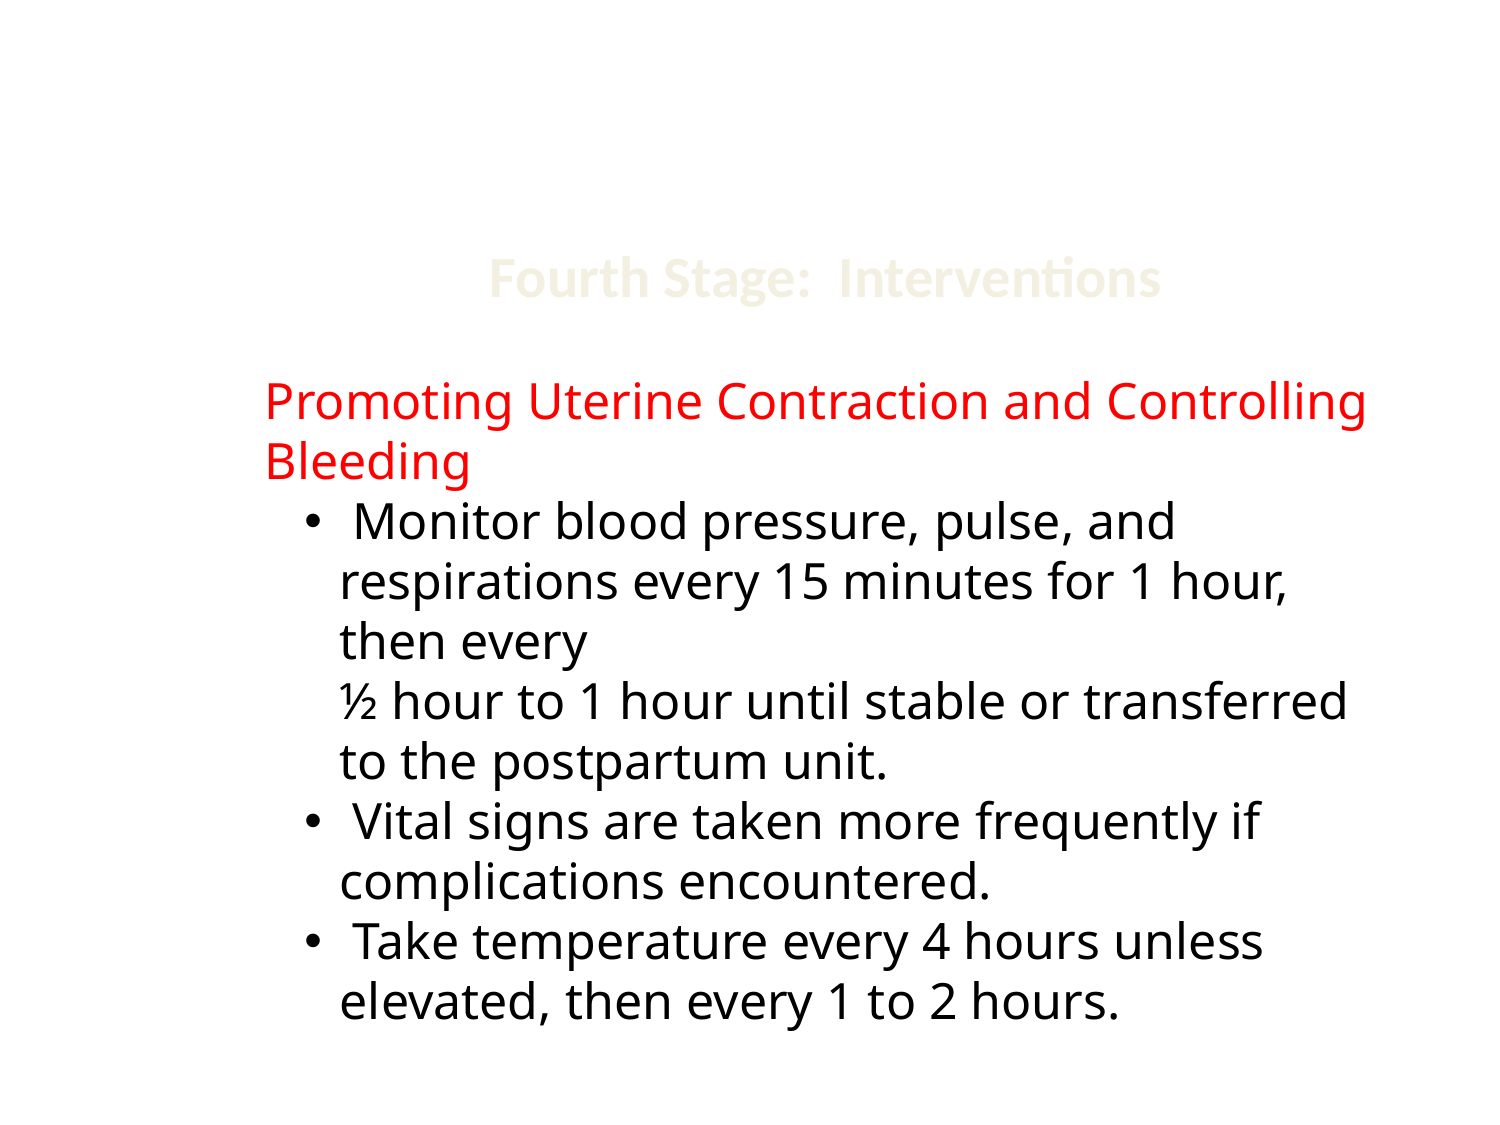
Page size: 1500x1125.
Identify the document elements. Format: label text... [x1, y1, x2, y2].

subtitle Fourth Stage: Interventions [225, 149, 1440, 613]
text_box Promoting Uterine Contraction and Controlling Bleeding Monitor blood pressure, pulse, and respirations every 15 minutes for 1 hour, then every ½ hour to 1 hour until stable or transferred to the postpartum unit. Vital signs are taken more frequently if complications encountered. Take temperature every 4 hours unless elevated, then every 1 to 2 hours. [249, 362, 1413, 1038]
